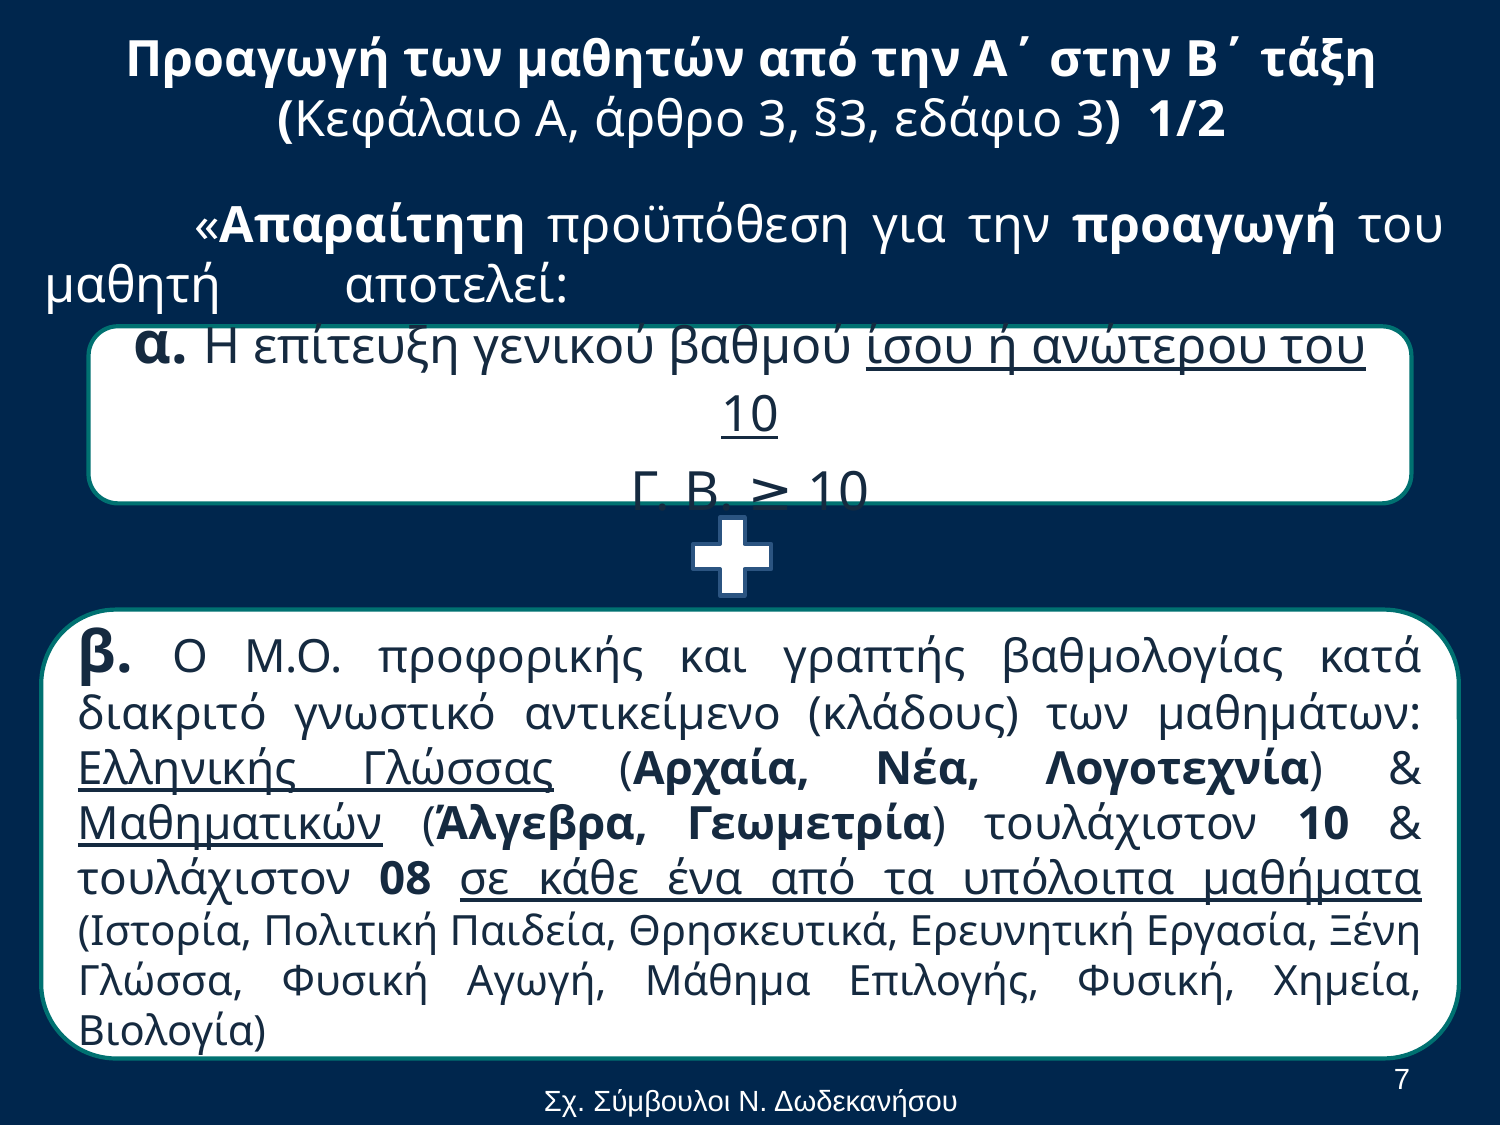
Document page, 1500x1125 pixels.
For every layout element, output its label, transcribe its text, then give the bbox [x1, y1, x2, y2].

footer Σχ. Σύμβουλοι Ν. Δωδεκανήσου [513, 1061, 989, 1125]
title Προαγωγή των μαθητών από την Α΄ στην Β΄ τάξη (Κεφάλαιο Α, άρθρο 3, §3, εδάφιο 3) 1/2 [76, 0, 1428, 173]
text_box β. Ο Μ.Ο. προφορικής και γραπτής βαθμολογίας κατά διακριτό γνωστικό αντικείμενο (κλάδους) των μαθημάτων: Ελληνικής Γλώσσας (Αρχαία, Νέα, Λογοτεχνία) & Μαθηματικών (Άλγεβρα, Γεωμετρία) τουλάχιστον 10 & τουλάχιστον 08 σε κάθε ένα από τα υπόλοιπα μαθήματα (Ιστορία, Πολιτική Παιδεία, Θρησκευτικά, Ερευνητική Εργασία, Ξένη Γλώσσα, Φυσική Αγωγή, Μάθημα Επιλογής, Φυσική, Χημεία, Βιολογία) [39, 607, 1461, 1061]
slide_number 7 [1074, 1049, 1426, 1103]
text_box [691, 515, 773, 598]
text_box α. Η επίτευξη γενικού βαθμού ίσου ή ανώτερου του 10 Γ. Β. ≥ 10 [86, 324, 1414, 506]
list «Απαραίτητη προϋπόθεση για την προαγωγή του μαθητή αποτελεί: [29, 184, 1460, 1012]
